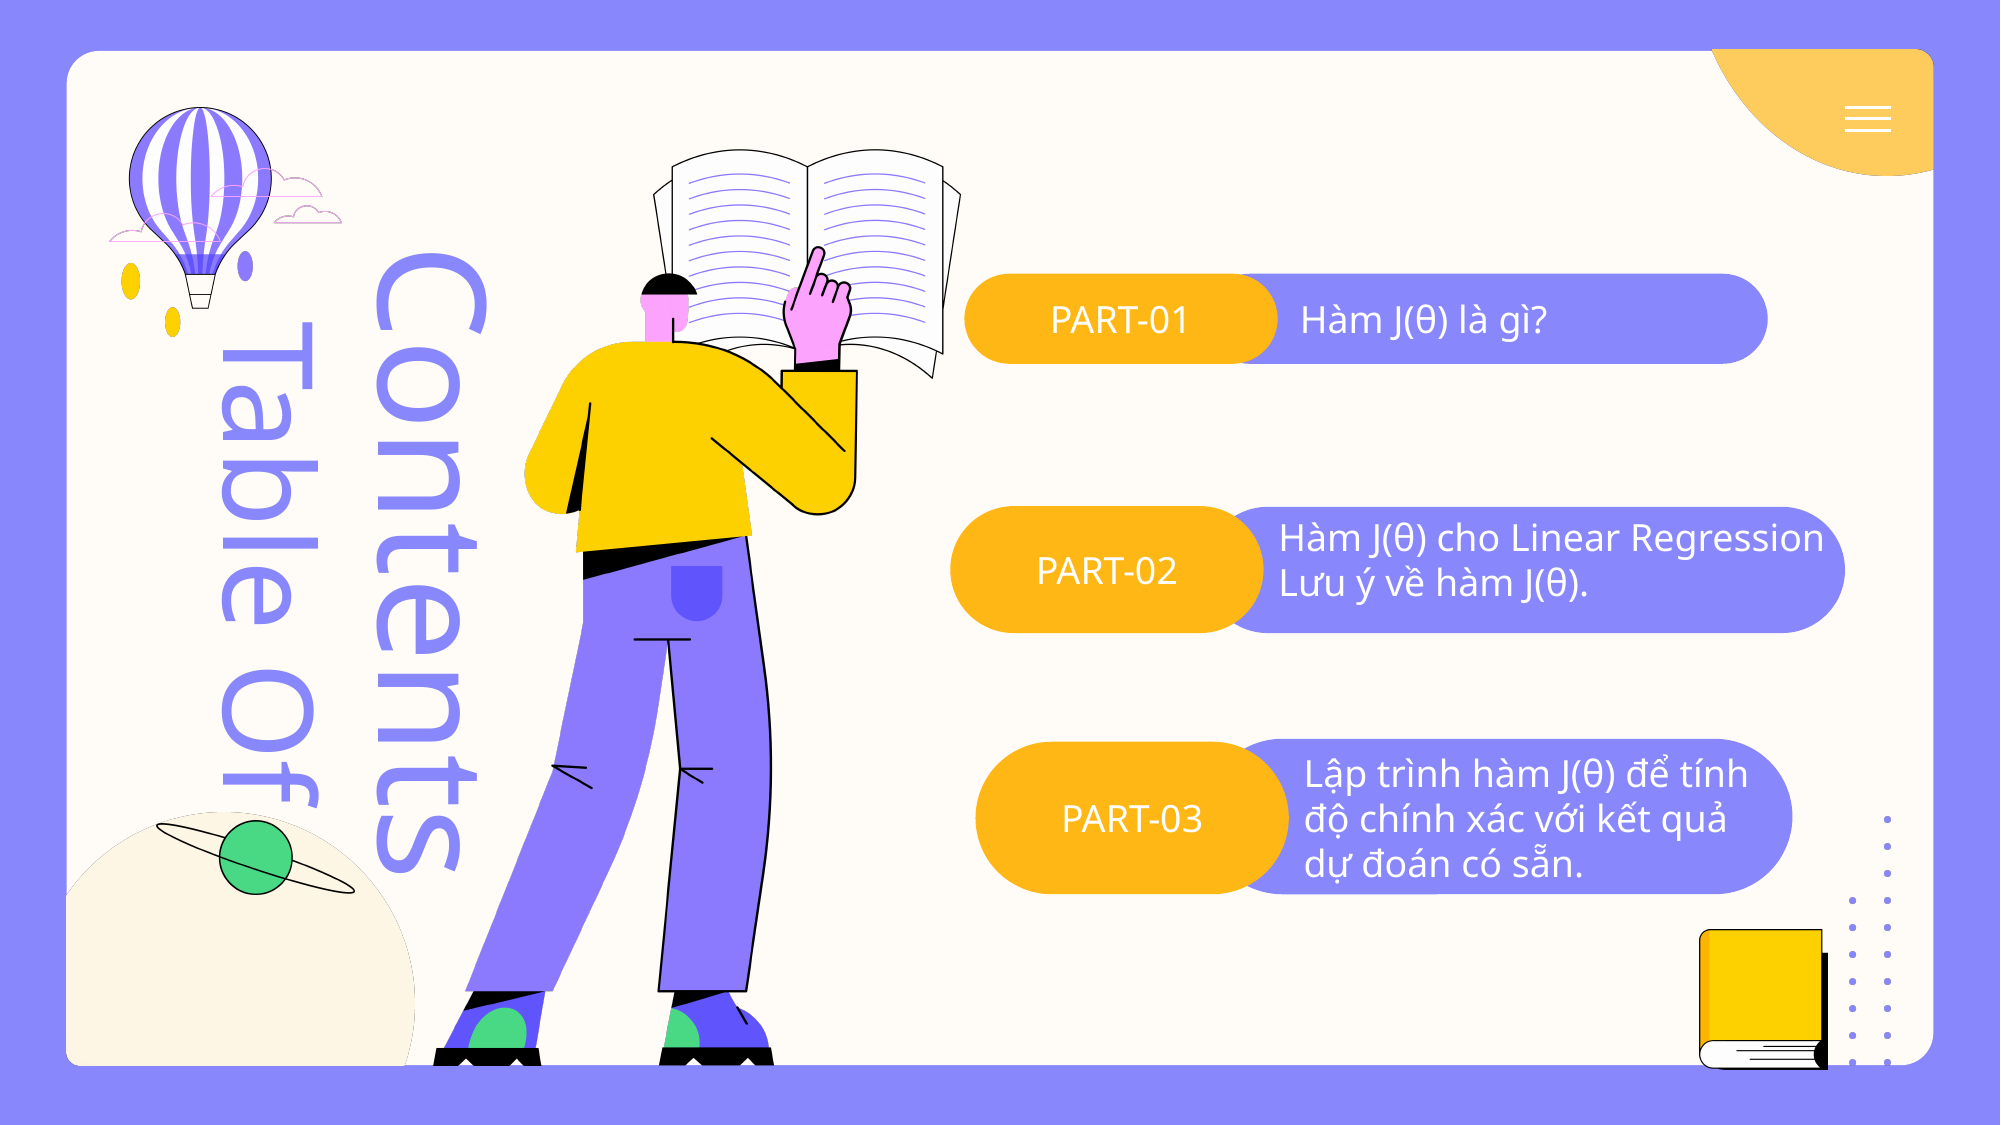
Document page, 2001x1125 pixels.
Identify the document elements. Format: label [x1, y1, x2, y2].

picture [109, 107, 342, 337]
picture [433, 149, 961, 1066]
picture [1699, 929, 1828, 1070]
picture [155, 820, 355, 895]
text_box [0, 0, 2000, 1121]
text_box [1844, 107, 1891, 131]
